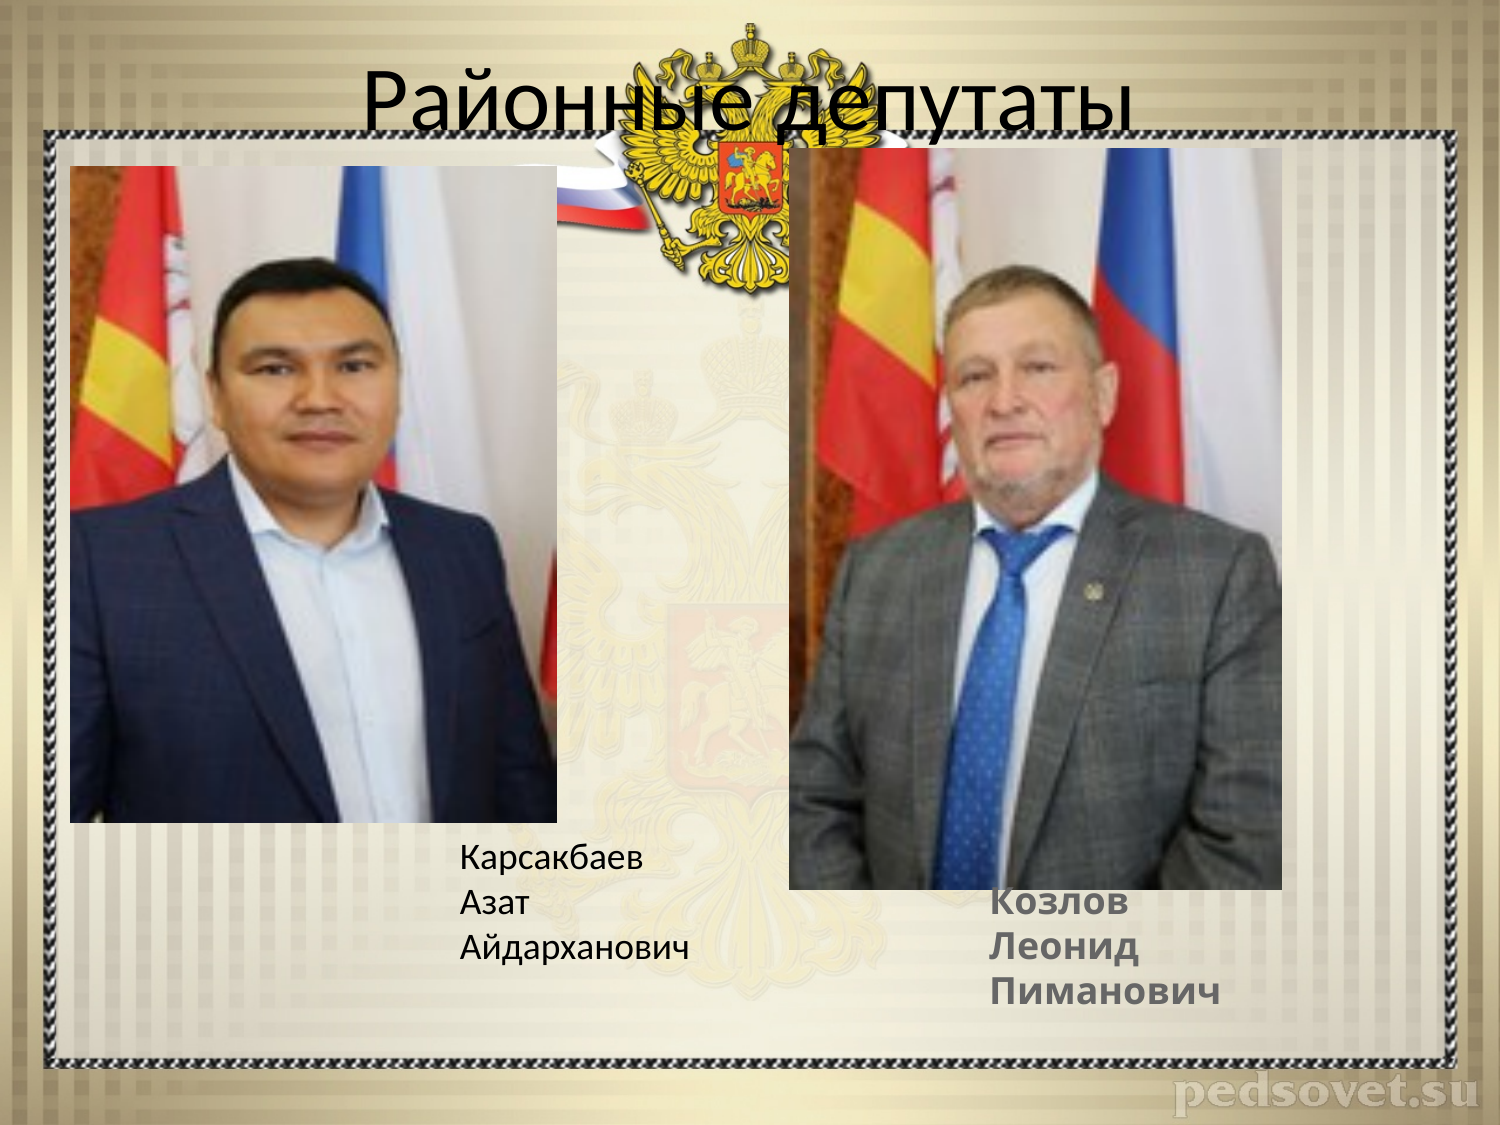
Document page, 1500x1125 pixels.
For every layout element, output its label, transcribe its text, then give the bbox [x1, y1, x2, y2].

picture [0, 0, 1500, 1125]
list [788, 148, 1282, 890]
text_box Карсакбаев Азат Айдарханович [445, 509, 763, 975]
title Районные депутаты [74, 0, 1426, 188]
text_box Козлов Леонид Пиманович [974, 509, 1388, 1020]
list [69, 166, 557, 823]
